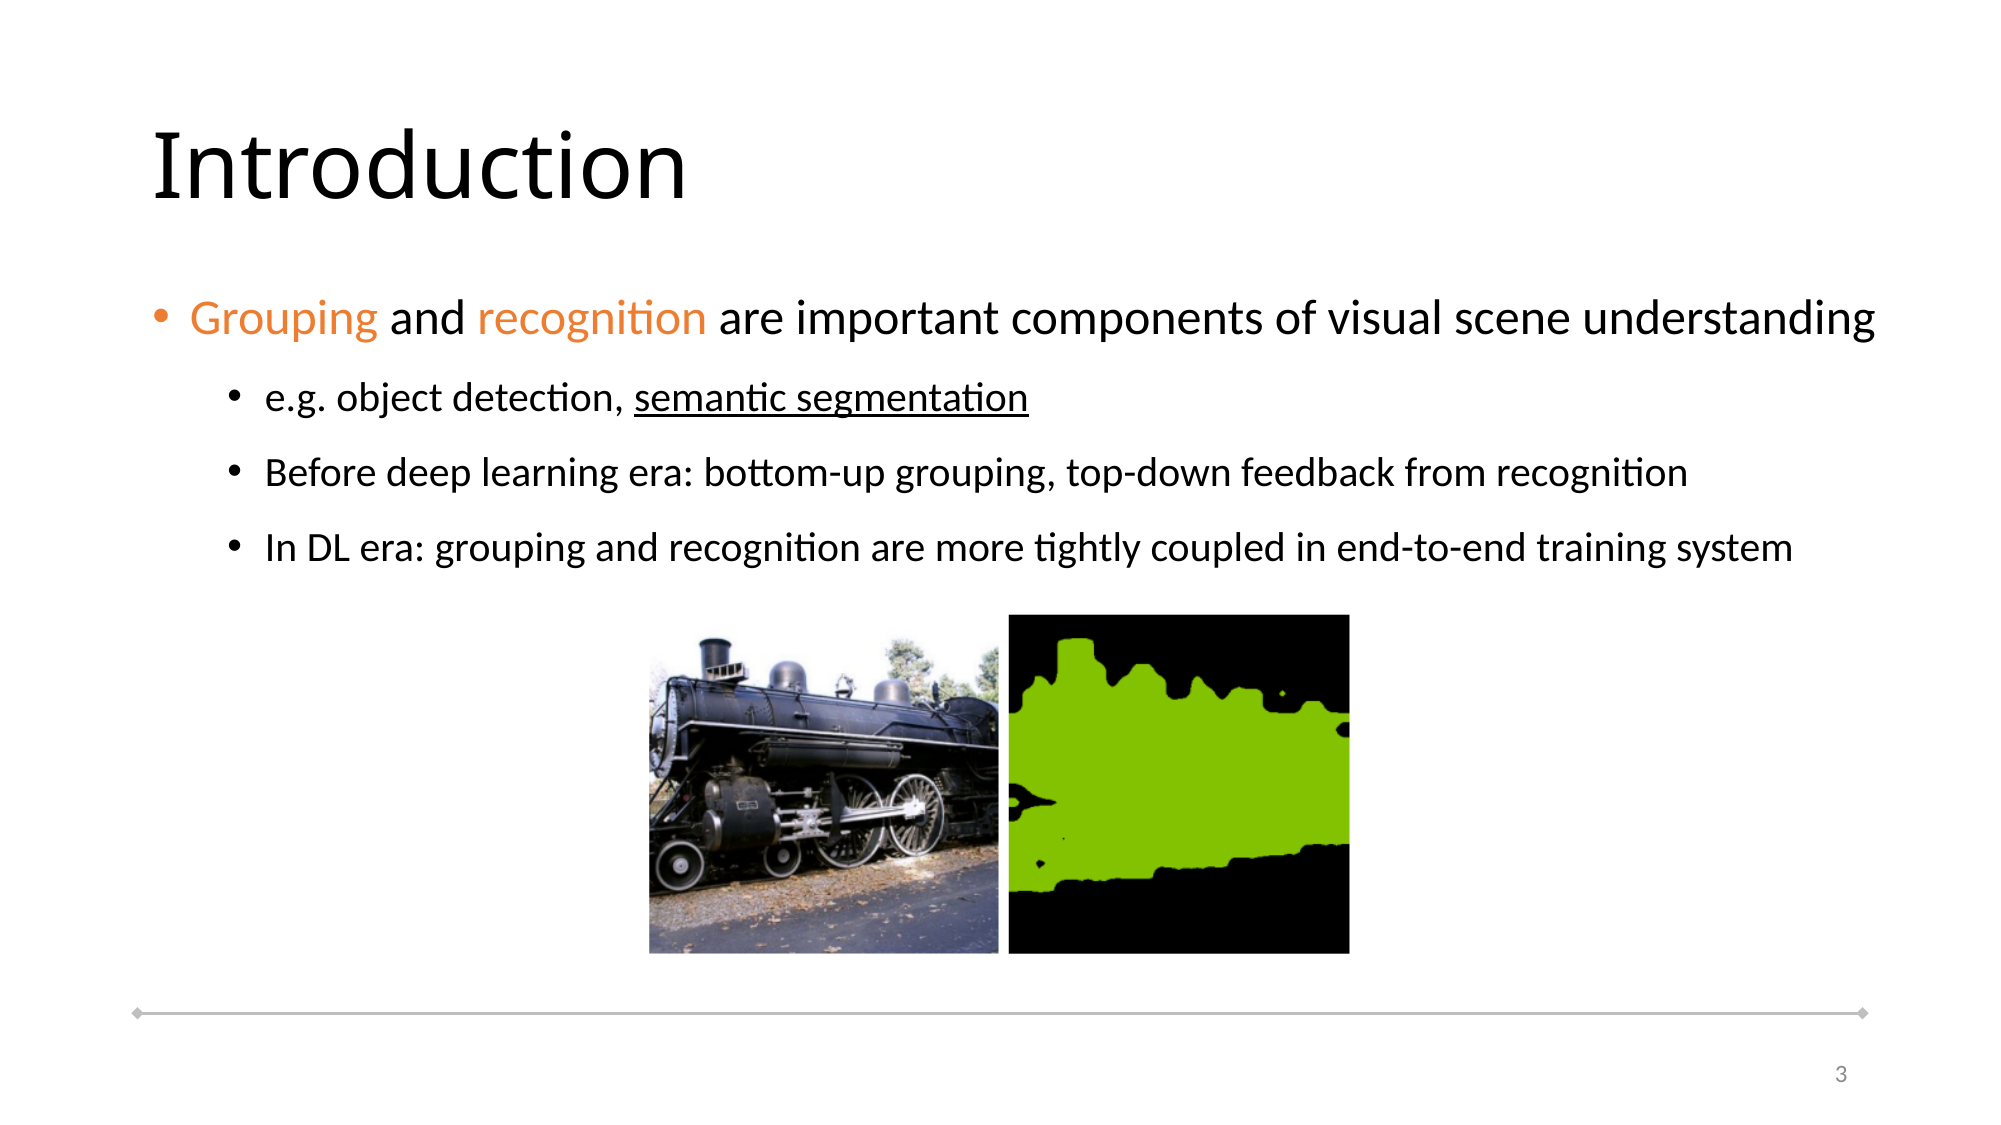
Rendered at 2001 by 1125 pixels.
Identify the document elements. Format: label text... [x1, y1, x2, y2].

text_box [643, 587, 1357, 960]
list Grouping and recognition are important components of visual scene understanding e.g. object detection, semantic segmentation Before deep learning era: bottom-up grouping, top-down feedback from recognition In DL era: grouping and recognition are more tightly coupled in end-to-end training system [137, 277, 1947, 1014]
title Introduction [137, 59, 1863, 277]
slide_number 3 [1412, 1042, 1863, 1103]
